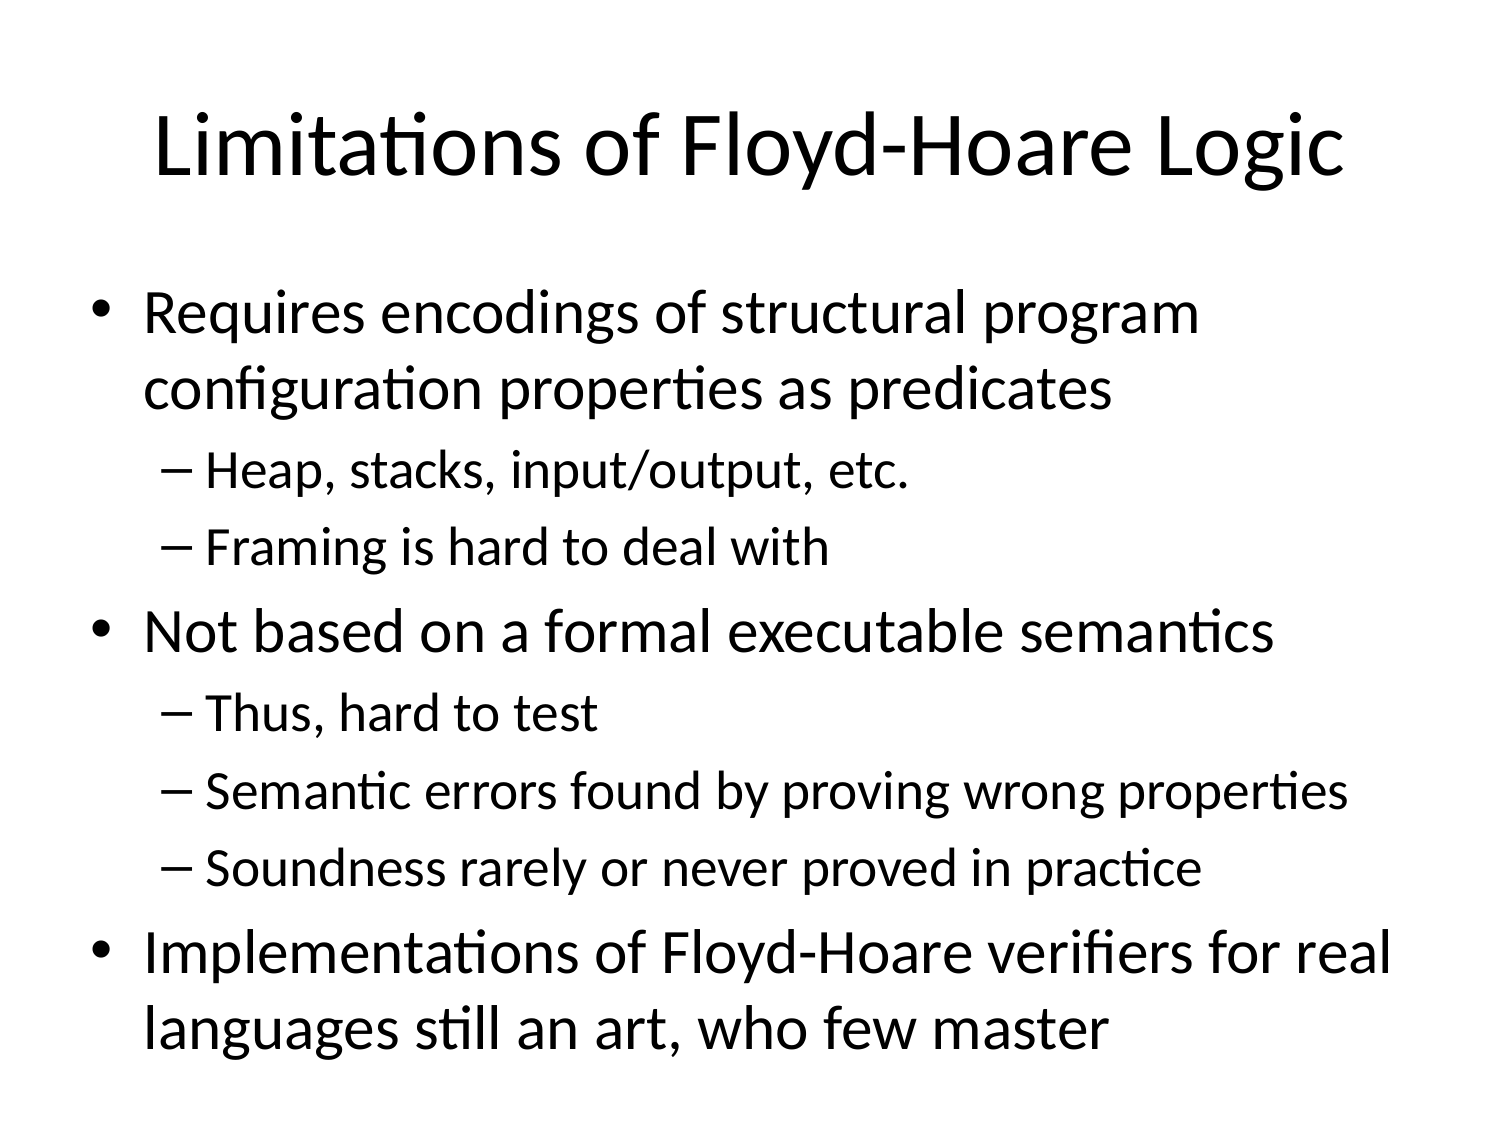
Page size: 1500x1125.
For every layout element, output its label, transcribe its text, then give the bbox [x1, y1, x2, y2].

title Limitations of Floyd-Hoare Logic [75, 45, 1425, 233]
list Requires encodings of structural program configuration properties as predicates Heap, stacks, input/output, etc. Framing is hard to deal with Not based on a formal executable semantics Thus, hard to test Semantic errors found by proving wrong properties Soundness rarely or never proved in practice Implementations of Floyd-Hoare verifiers for real languages still an art, who few master [75, 262, 1438, 1075]
